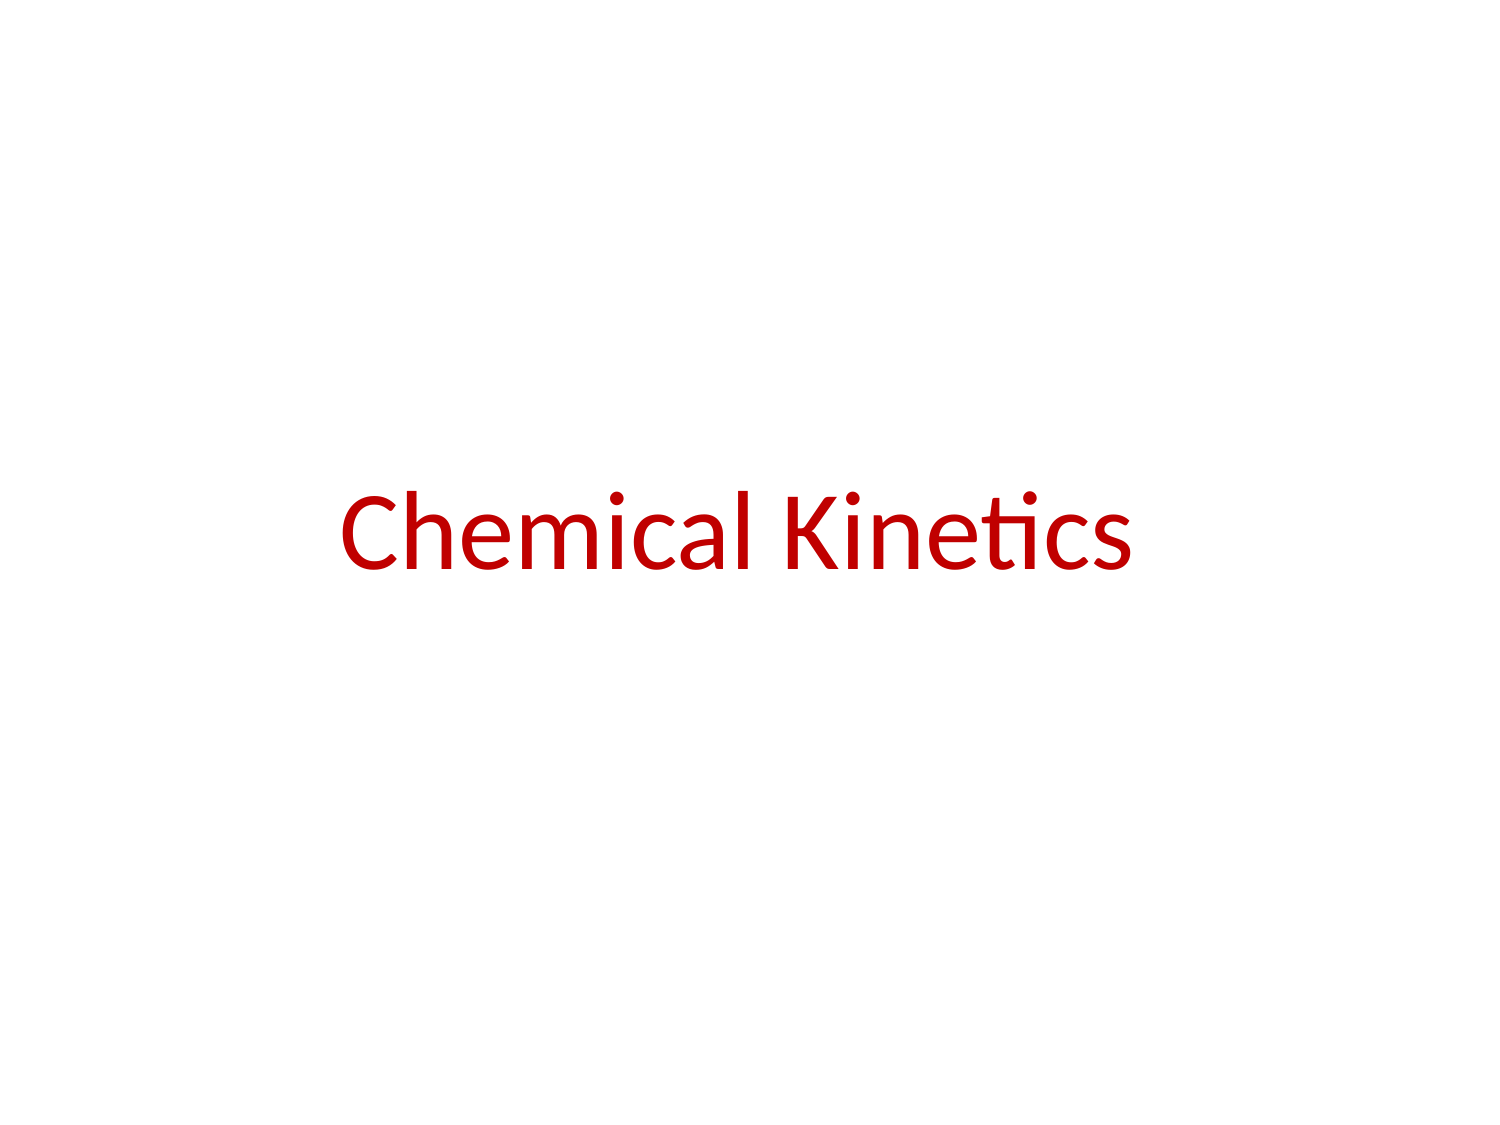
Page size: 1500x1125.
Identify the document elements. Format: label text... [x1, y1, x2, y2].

text_box Chemical Kinetics [324, 449, 1175, 600]
